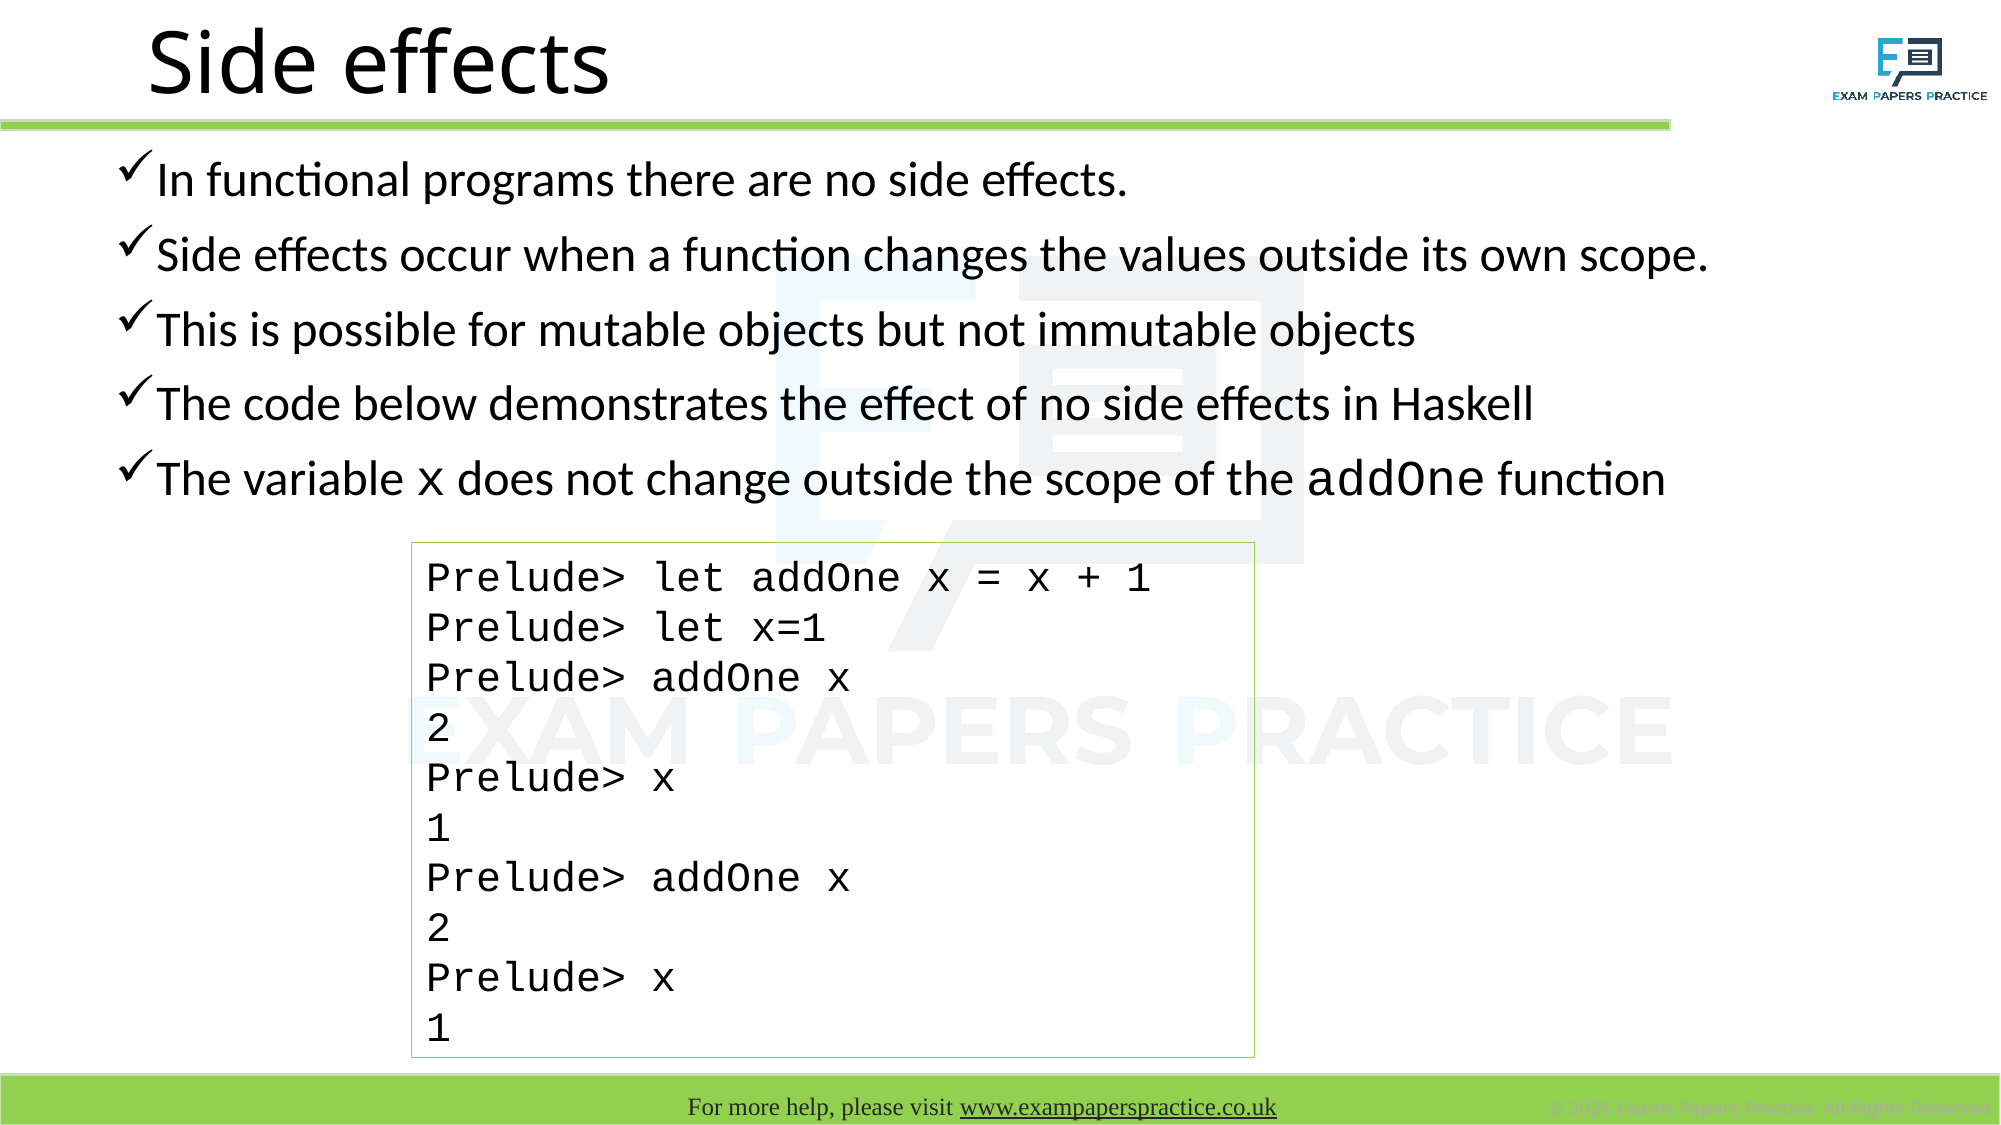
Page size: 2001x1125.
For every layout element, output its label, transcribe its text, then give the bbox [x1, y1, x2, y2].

list In functional programs there are no side effects. Side effects occur when a function changes the values outside its own scope. This is possible for mutable objects but not immutable objects The code below demonstrates the effect of no side effects in Haskell The variable x does not change outside the scope of the addOne function [99, 145, 1825, 860]
text_box Prelude> let addOne x = x + 1 Prelude> let x=1 Prelude> addOne x 2 Prelude> x 1 Prelude> addOne x 2 Prelude> x 1 [411, 542, 1255, 1058]
title Side effects [132, 11, 1858, 121]
